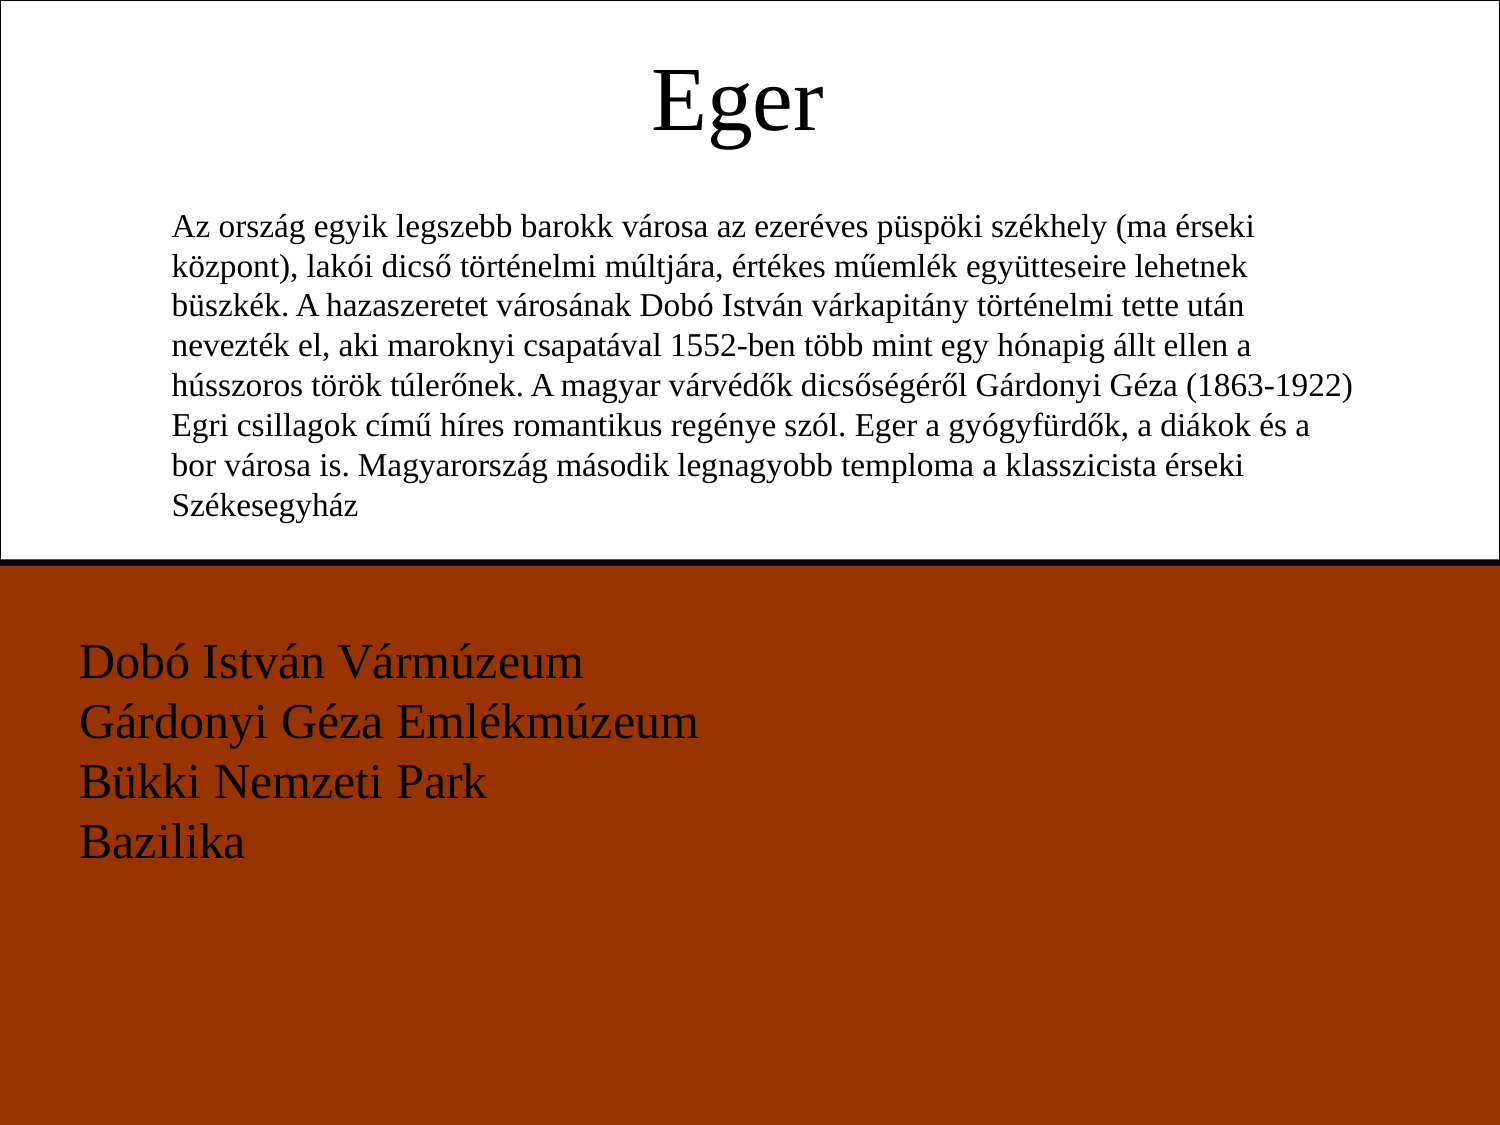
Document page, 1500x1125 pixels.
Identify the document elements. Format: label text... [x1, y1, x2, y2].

title Eger [100, 0, 1376, 188]
list Az ország egyik legszebb barokk városa az ezeréves püspöki székhely (ma érseki központ), lakói dicső történelmi múltjára, értékes műemlék együtteseire lehetnek büszkék. A hazaszeretet városának Dobó István várkapitány történelmi tette után nevezték el, aki maroknyi csapatával 1552-ben több mint egy hónapig állt ellen a hússzoros török túlerőnek. A magyar várvédők dicsőségéről Gárdonyi Géza (1863-1922) Egri csillagok című híres romantikus regénye szól. Eger a gyógyfürdők, a diákok és a bor városa is. Magyarország második legnagyobb temploma a klasszicista érseki Székesegyház [100, 196, 1376, 872]
text_box Dobó István Vármúzeum Gárdonyi Géza Emlékmúzeum Bükki Nemzeti Park Bazilika [64, 621, 739, 997]
